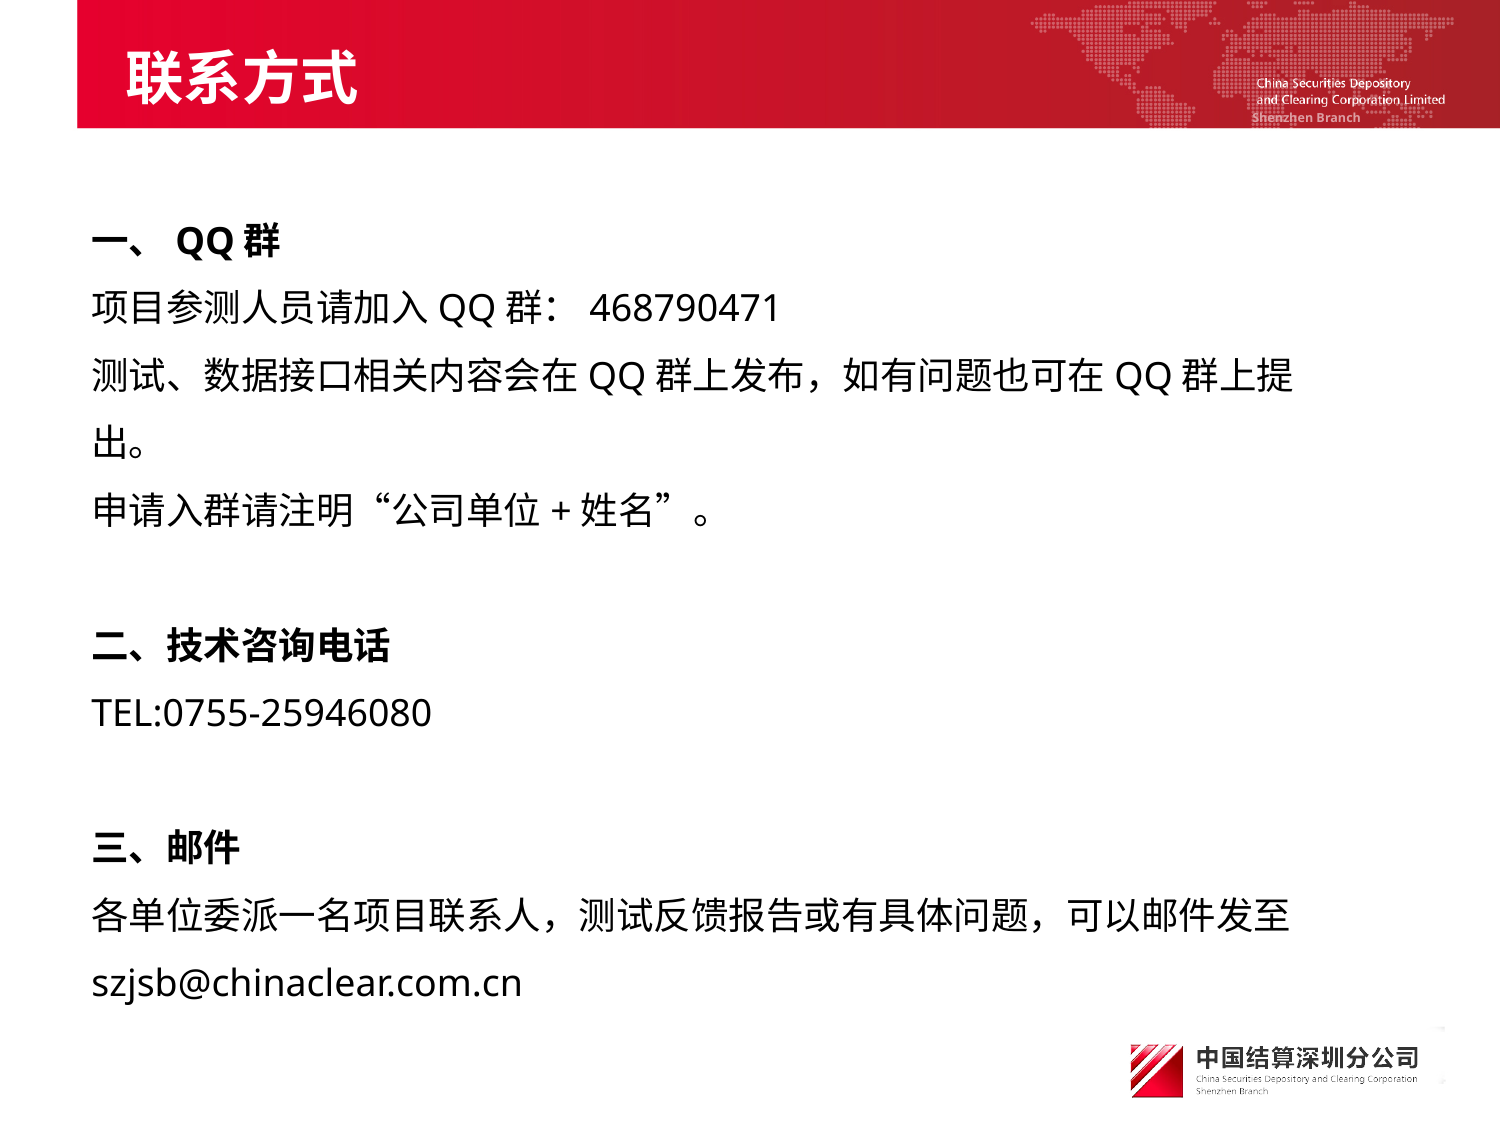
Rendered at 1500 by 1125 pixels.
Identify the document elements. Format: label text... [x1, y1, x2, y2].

text_box 联系方式 [110, 30, 1495, 119]
picture [0, 0, 1500, 1125]
text_box 一、QQ群 项目参测人员请加入QQ群：468790471 测试、数据接口相关内容会在QQ群上发布，如有问题也可在QQ群上提出。 申请入群请注明“公司单位+姓名”。 二、技术咨询电话 TEL:0755-25946080 三、邮件 各单位委派一名项目联系人，测试反馈报告或有具体问题，可以邮件发至 szjsb@chinaclear.com.cn [76, 186, 1317, 1079]
